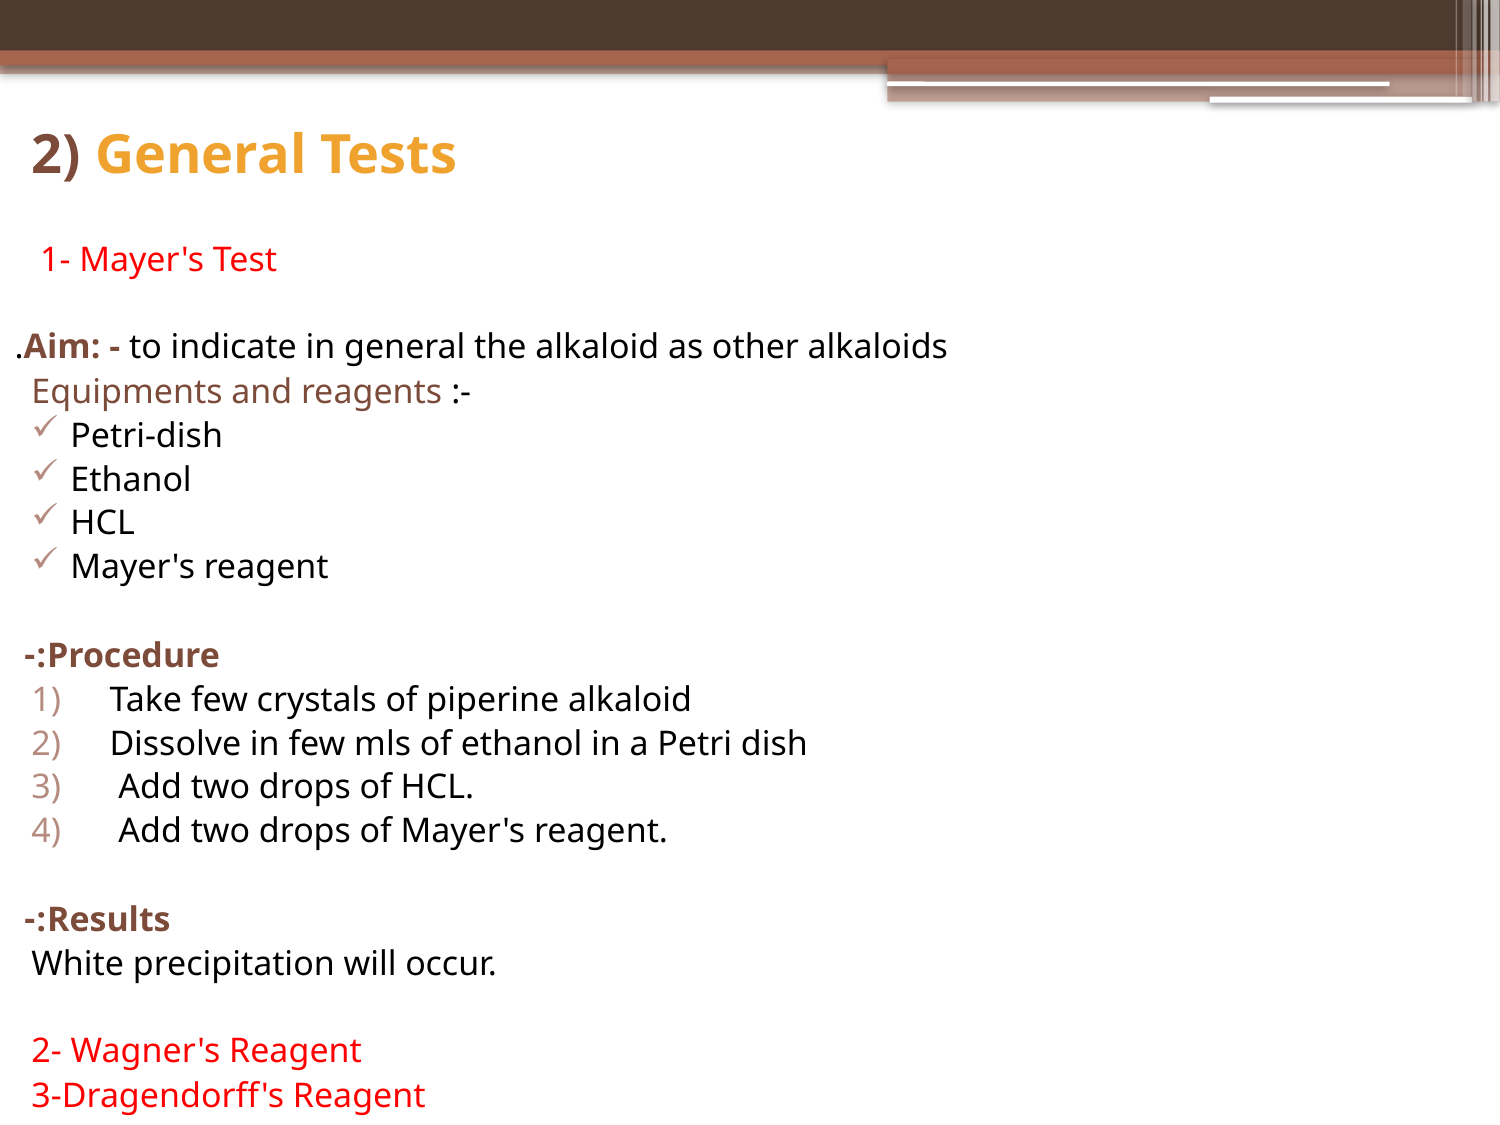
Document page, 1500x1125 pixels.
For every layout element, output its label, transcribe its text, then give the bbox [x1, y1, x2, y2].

list 2) General Tests 1- Mayer's Test Aim: - to indicate in general the alkaloid as other alkaloids. Equipments and reagents :- Petri-dish Ethanol HCL Mayer's reagent Procedure:- Take few crystals of piperine alkaloid Dissolve in few mls of ethanol in a Petri dish Add two drops of HCL. Add two drops of Mayer's reagent. Results:- White precipitation will occur. 2- Wagner's Reagent 3-Dragendorff's Reagent [0, 112, 1500, 1125]
